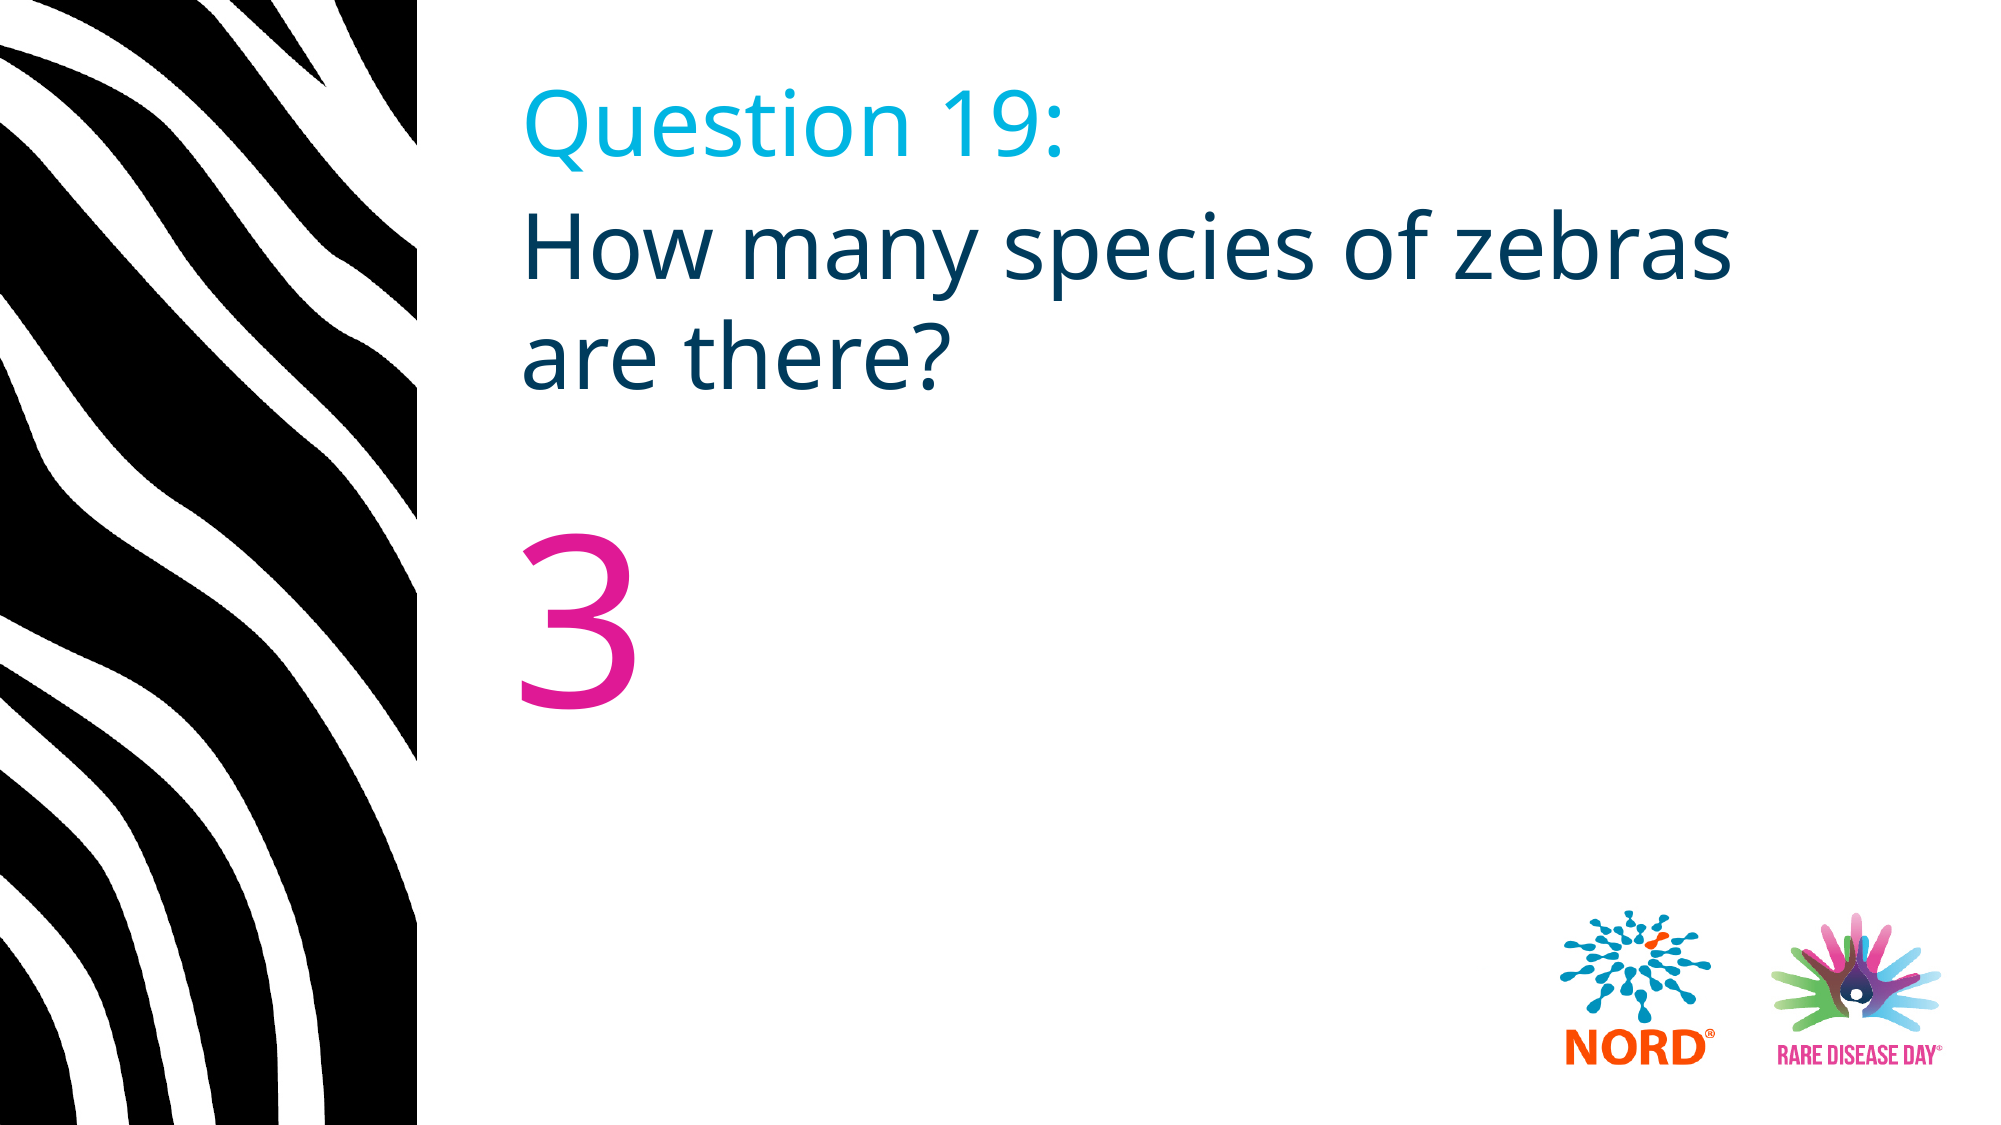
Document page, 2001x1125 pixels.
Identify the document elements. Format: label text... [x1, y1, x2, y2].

text_box How many species of zebras are there? [505, 180, 1900, 415]
title Question 19: [506, 75, 1863, 180]
picture [0, 0, 2001, 1125]
text_box 3 [496, 512, 1853, 711]
